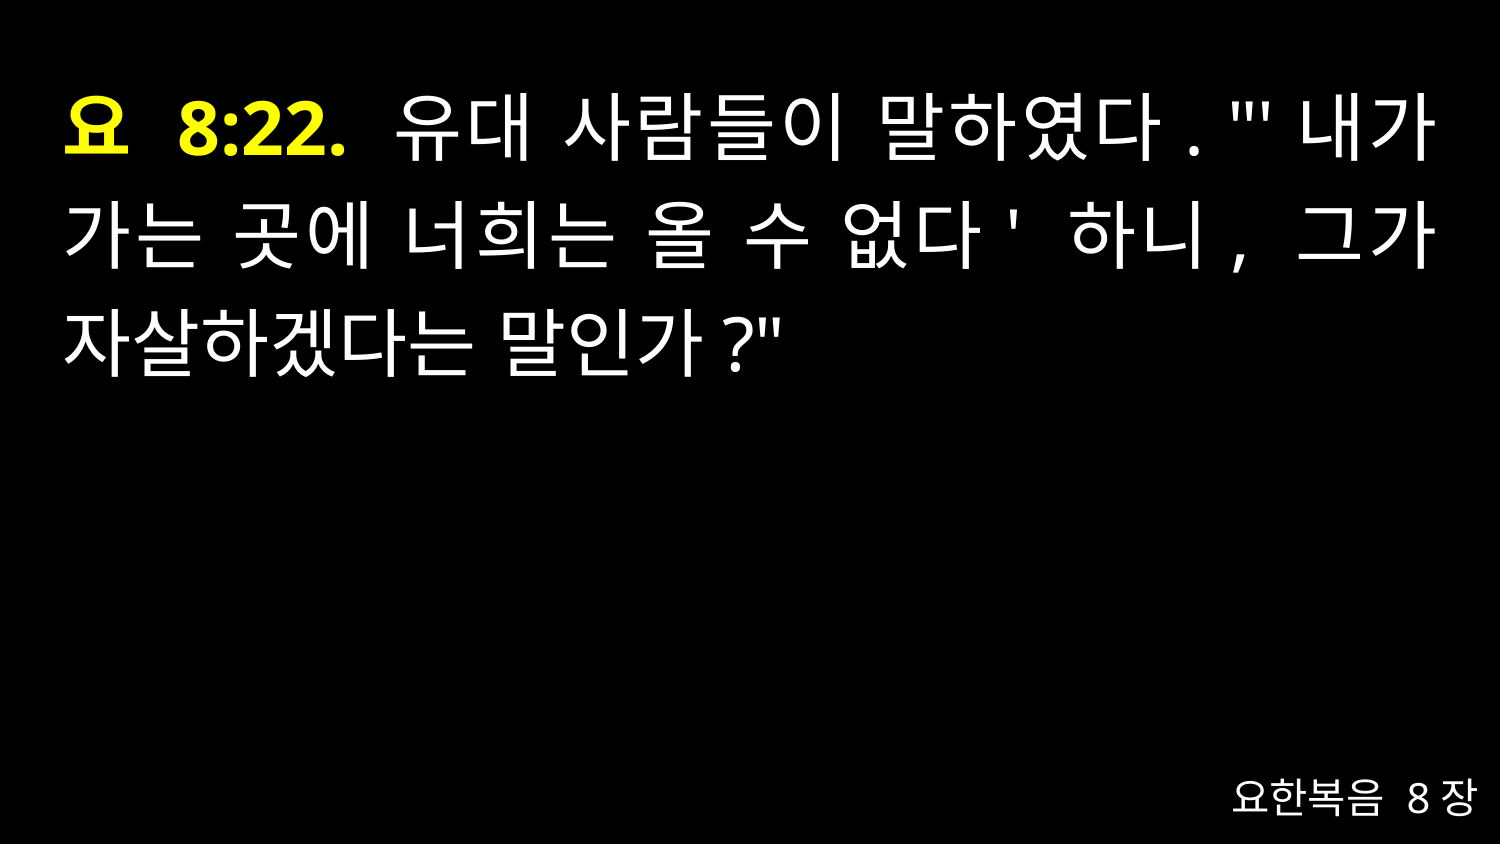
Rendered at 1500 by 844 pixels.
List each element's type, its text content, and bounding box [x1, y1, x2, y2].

title 요 8:22. 유대 사람들이 말하였다. "'내가 가는 곳에 너희는 올 수 없다' 하니, 그가 자살하겠다는 말인가?" [0, 0, 1500, 844]
subtitle 요한복음 8장 [916, 770, 1500, 844]
